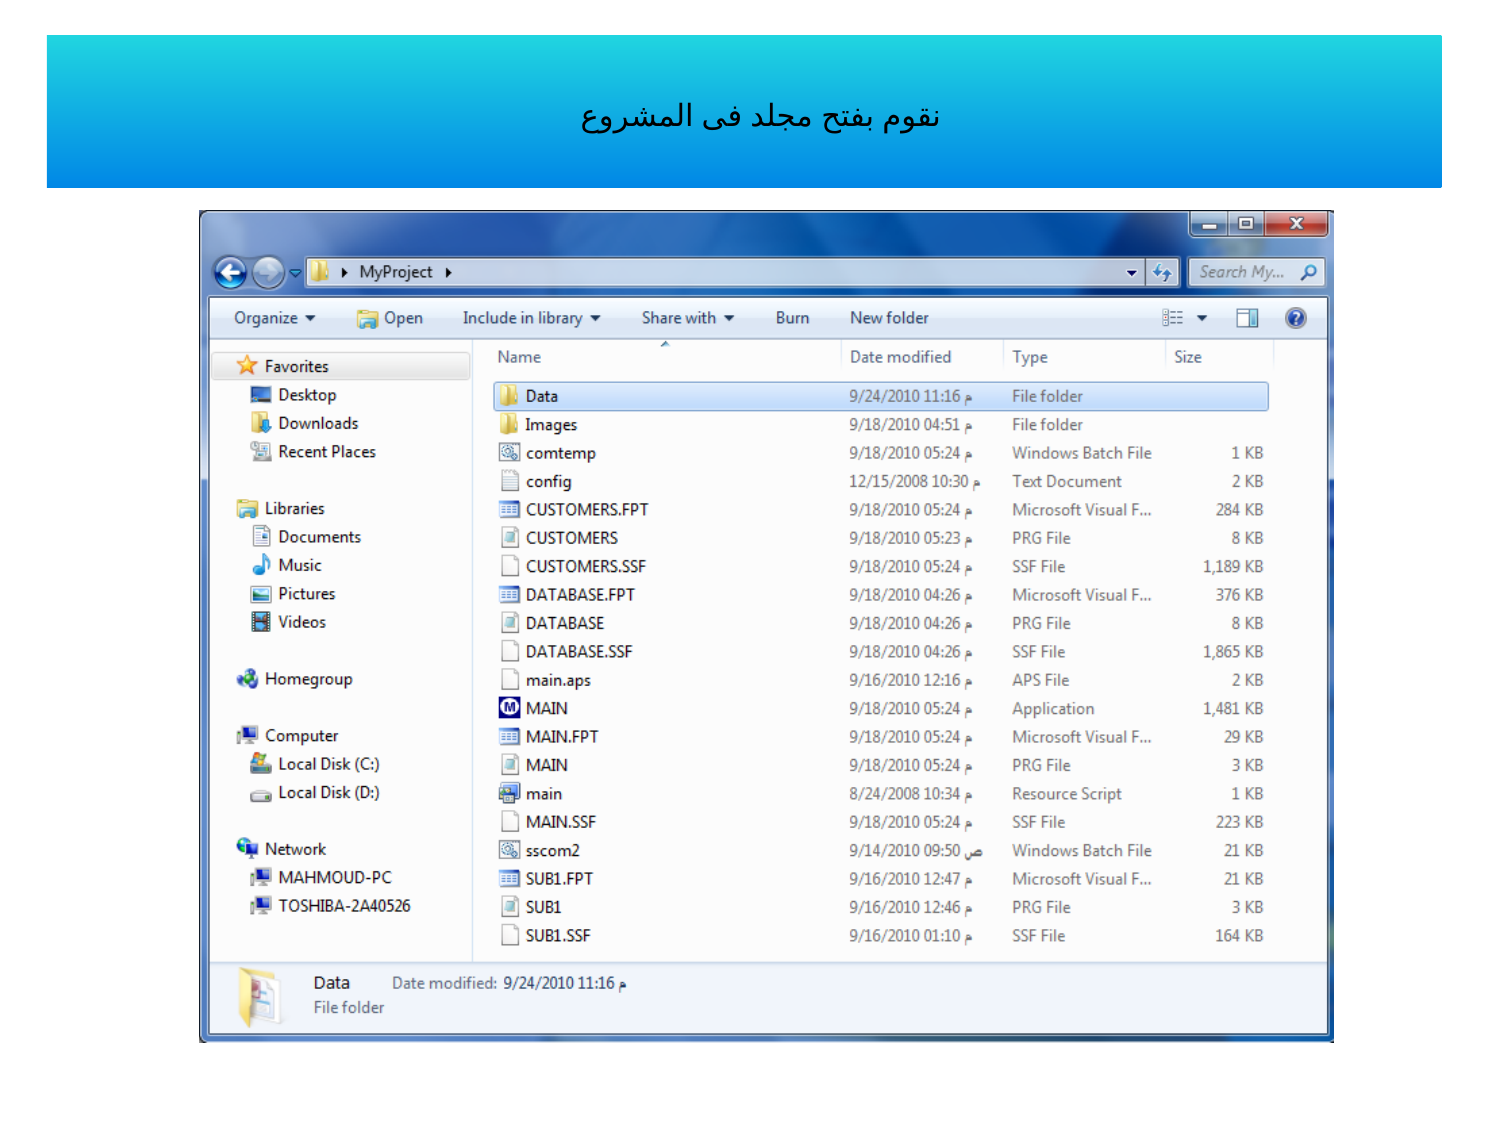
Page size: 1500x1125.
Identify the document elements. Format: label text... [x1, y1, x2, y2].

picture [198, 210, 1334, 1044]
title نقوم بفتح مجلد فى المشروع [46, 35, 1442, 188]
